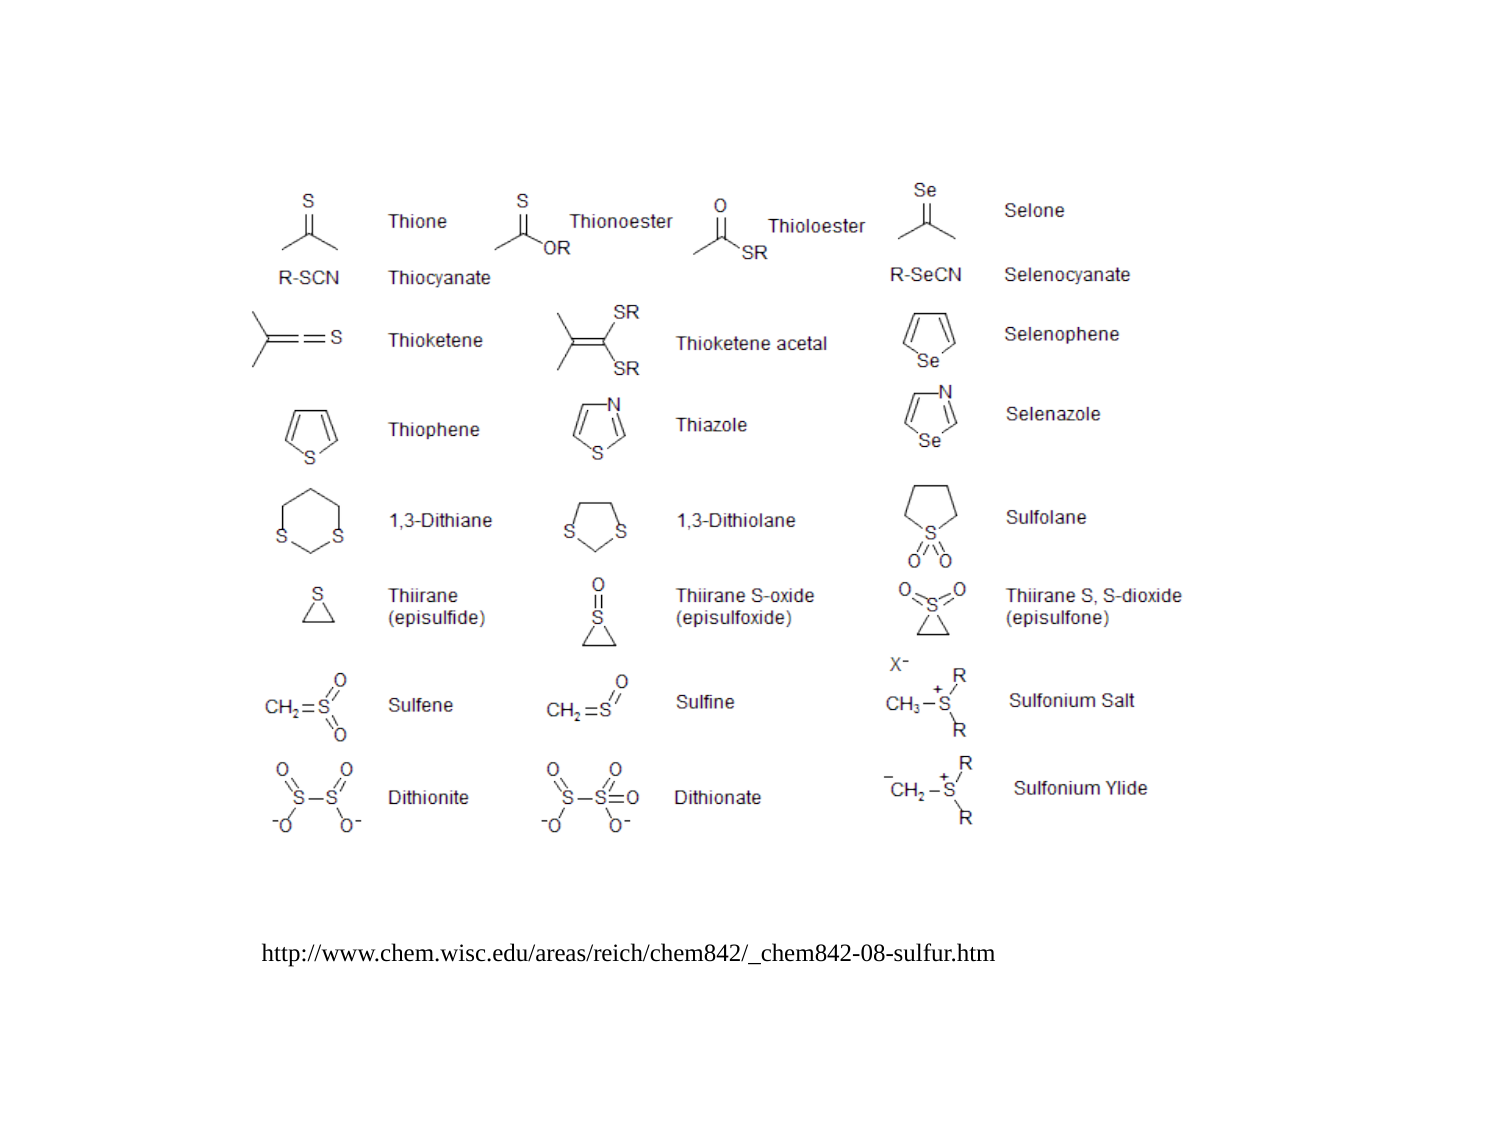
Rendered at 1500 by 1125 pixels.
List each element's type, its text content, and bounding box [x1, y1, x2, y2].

picture [246, 172, 1286, 839]
text_box http://www.chem.wisc.edu/areas/reich/chem842/_chem842-08-sulfur.htm [246, 928, 1225, 974]
